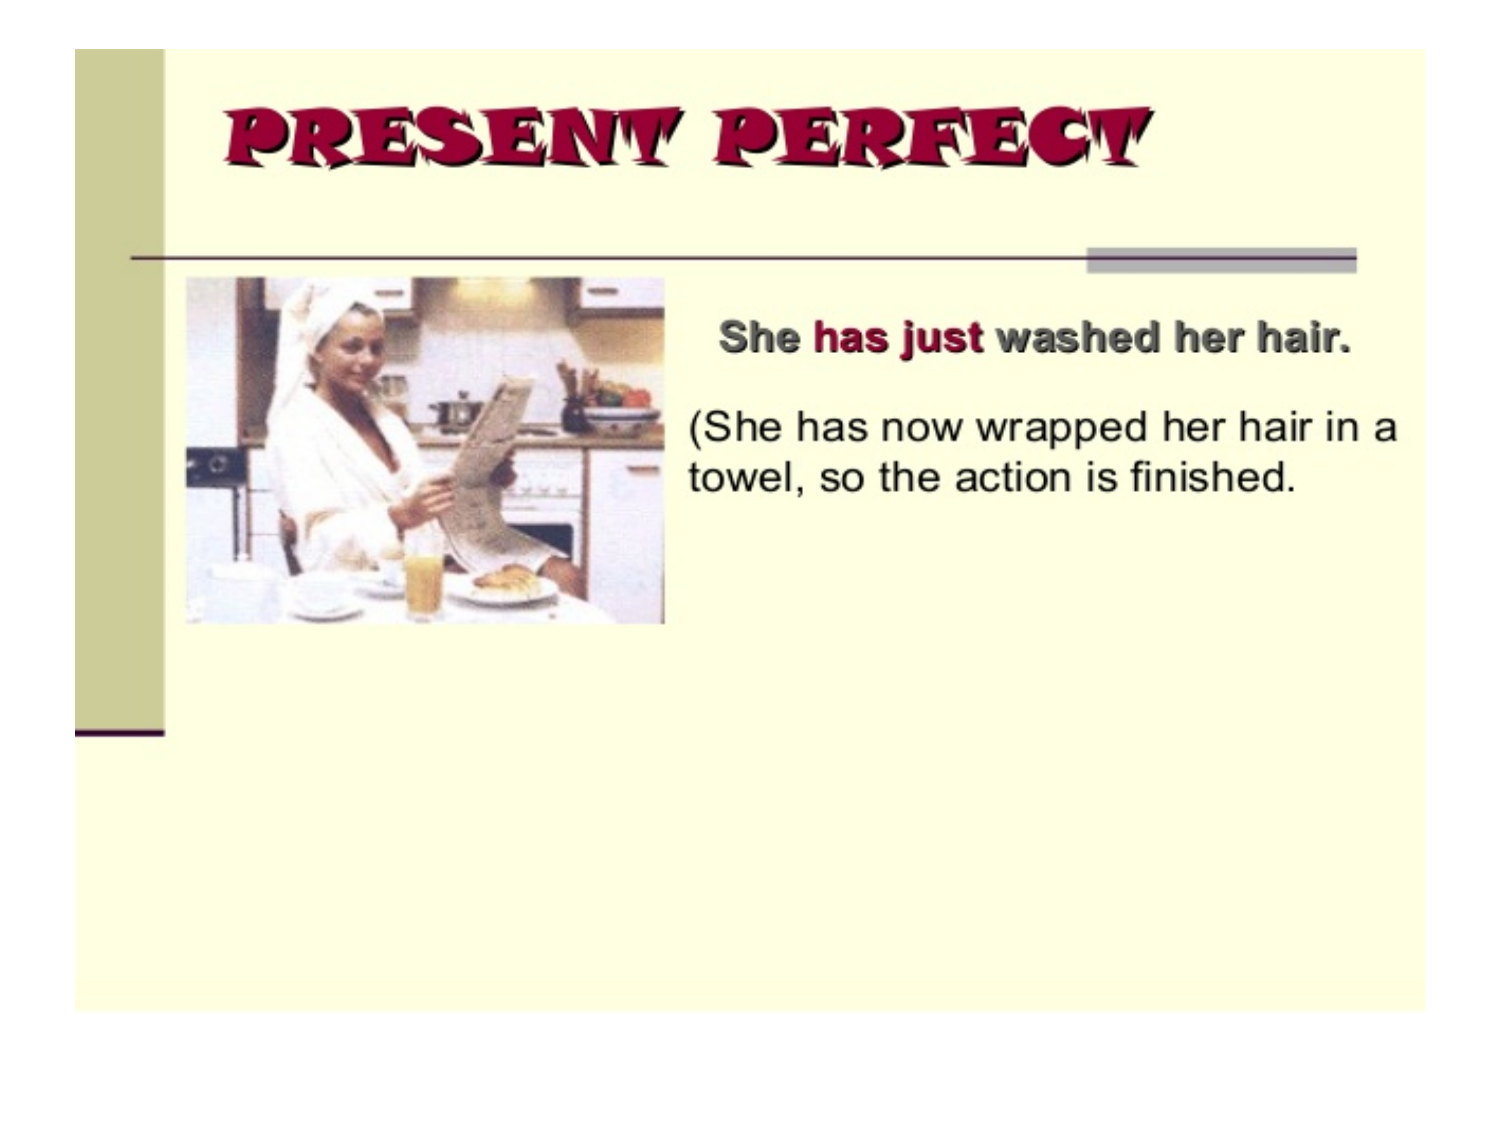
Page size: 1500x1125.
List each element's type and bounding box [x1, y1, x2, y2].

picture [74, 49, 1426, 1013]
